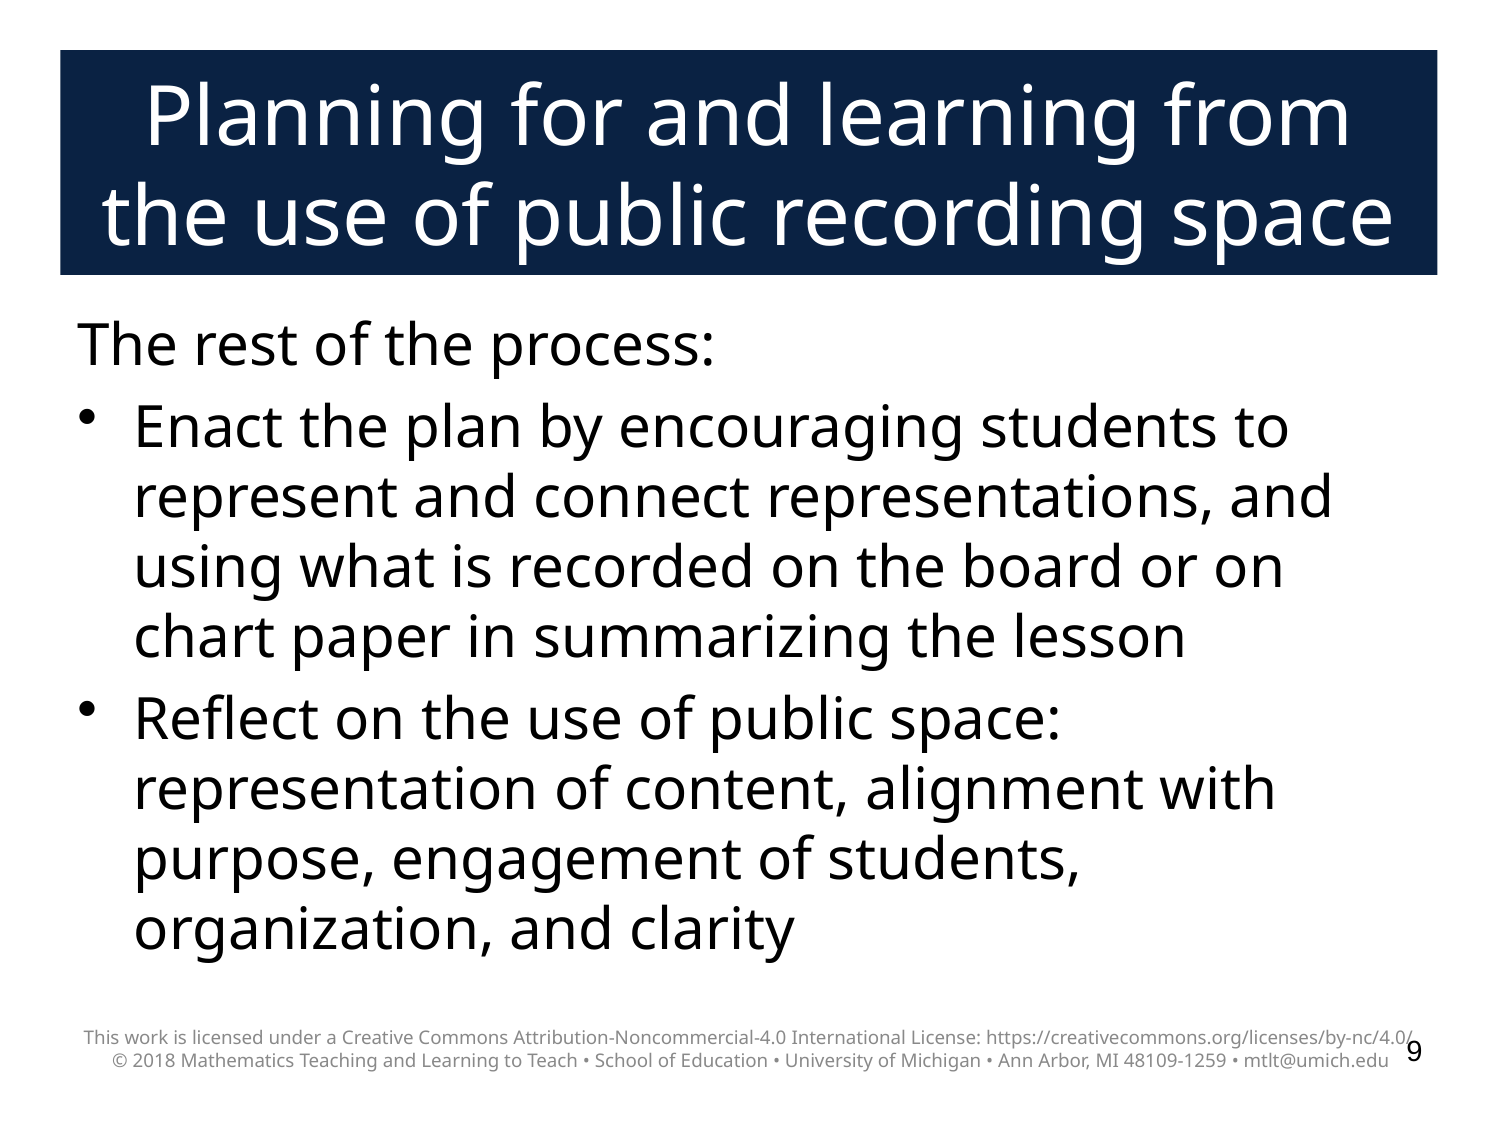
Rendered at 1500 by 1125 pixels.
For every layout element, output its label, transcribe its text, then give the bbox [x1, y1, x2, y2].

title Planning for and learning from the use of public recording space [60, 50, 1438, 275]
footer This work is licensed under a Creative Commons Attribution-Noncommercial-4.0 International License: https://creativecommons.org/licenses/by-nc/4.0/ © 2018 Mathematics Teaching and Learning to Teach • School of Education • University of Michigan • Ann Arbor, MI 48109-1259 • mtlt@umich.edu [62, 1009, 1438, 1088]
list The rest of the process: Enact the plan by encouraging students to represent and connect representations, and using what is recorded on the board or on chart paper in summarizing the lesson Reflect on the use of public space: representation of content, alignment with purpose, engagement of students, organization, and clarity [62, 299, 1438, 1005]
